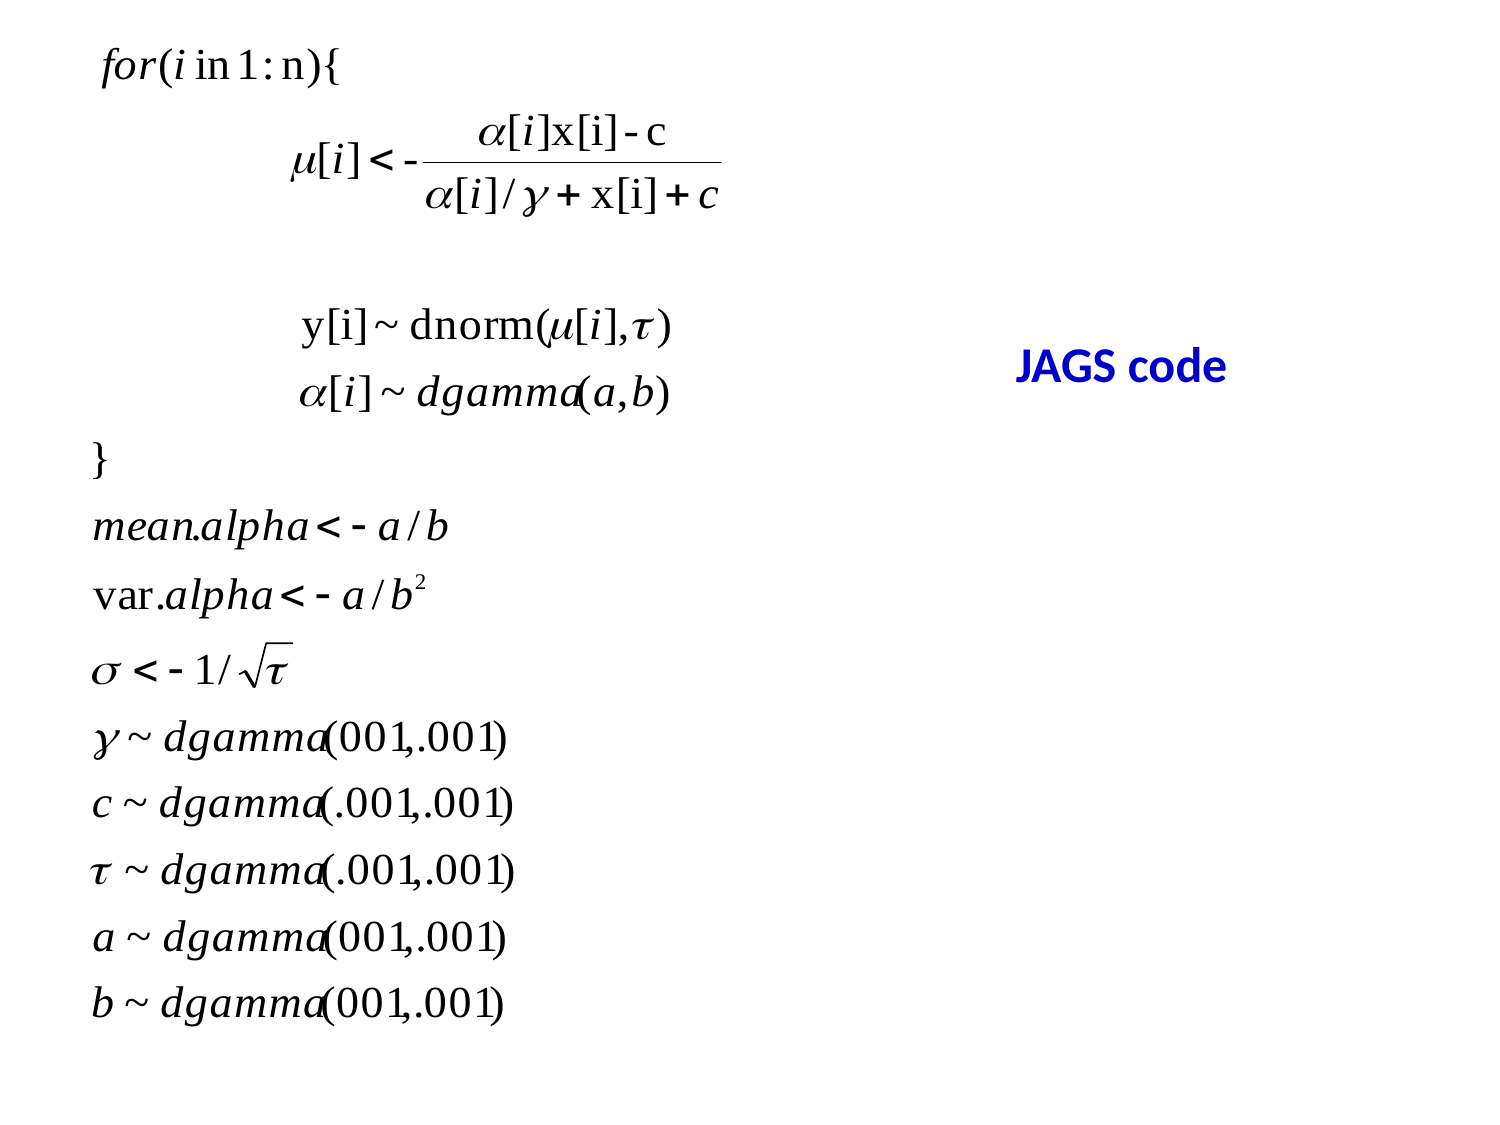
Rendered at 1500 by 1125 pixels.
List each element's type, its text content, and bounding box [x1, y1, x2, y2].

text_box JAGS code [1000, 324, 1243, 400]
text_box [86, 40, 729, 1035]
